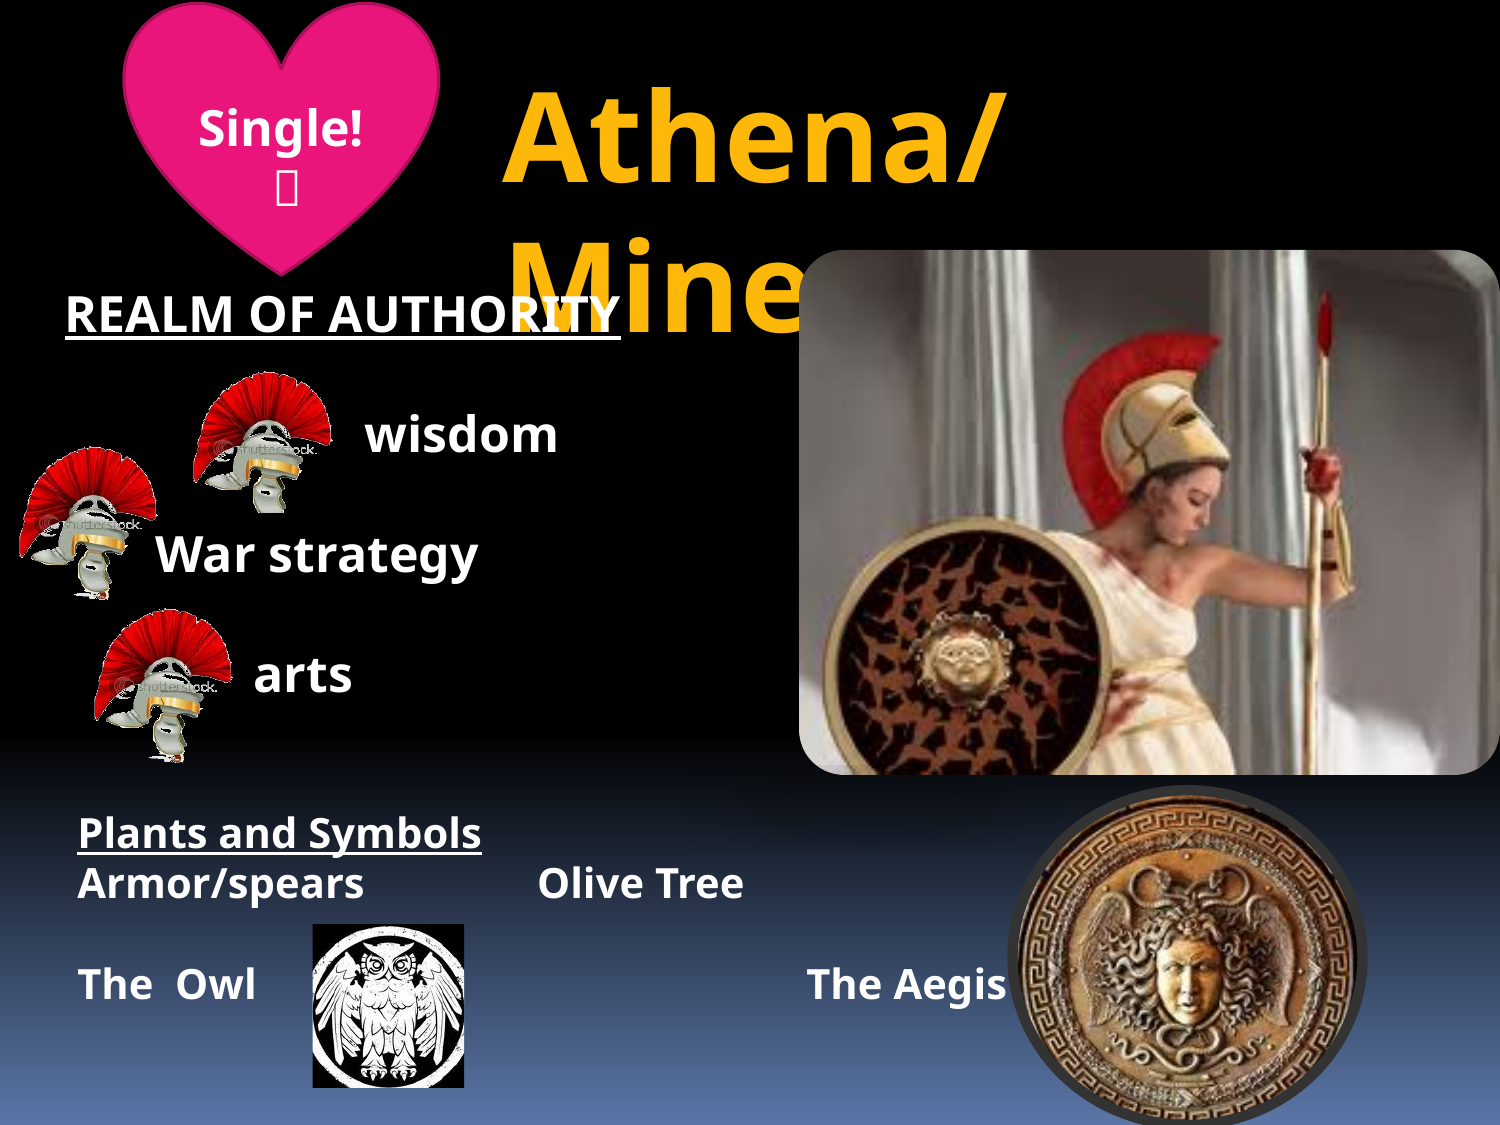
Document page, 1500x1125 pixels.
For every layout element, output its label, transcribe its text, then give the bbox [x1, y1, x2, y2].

picture [0, 436, 176, 601]
picture [311, 924, 465, 1088]
picture [798, 249, 1500, 776]
text_box Plants and Symbols Armor/spears Olive Tree The Owl The Aegis [62, 799, 1004, 1015]
picture [1012, 789, 1363, 1125]
text_box REALM OF AUTHORITY wisdom War strategy arts [50, 274, 700, 770]
text_box Single!  [122, 1, 441, 277]
picture [74, 599, 251, 763]
text_box Athena/Minerva [487, 49, 1425, 365]
picture [174, 361, 351, 513]
